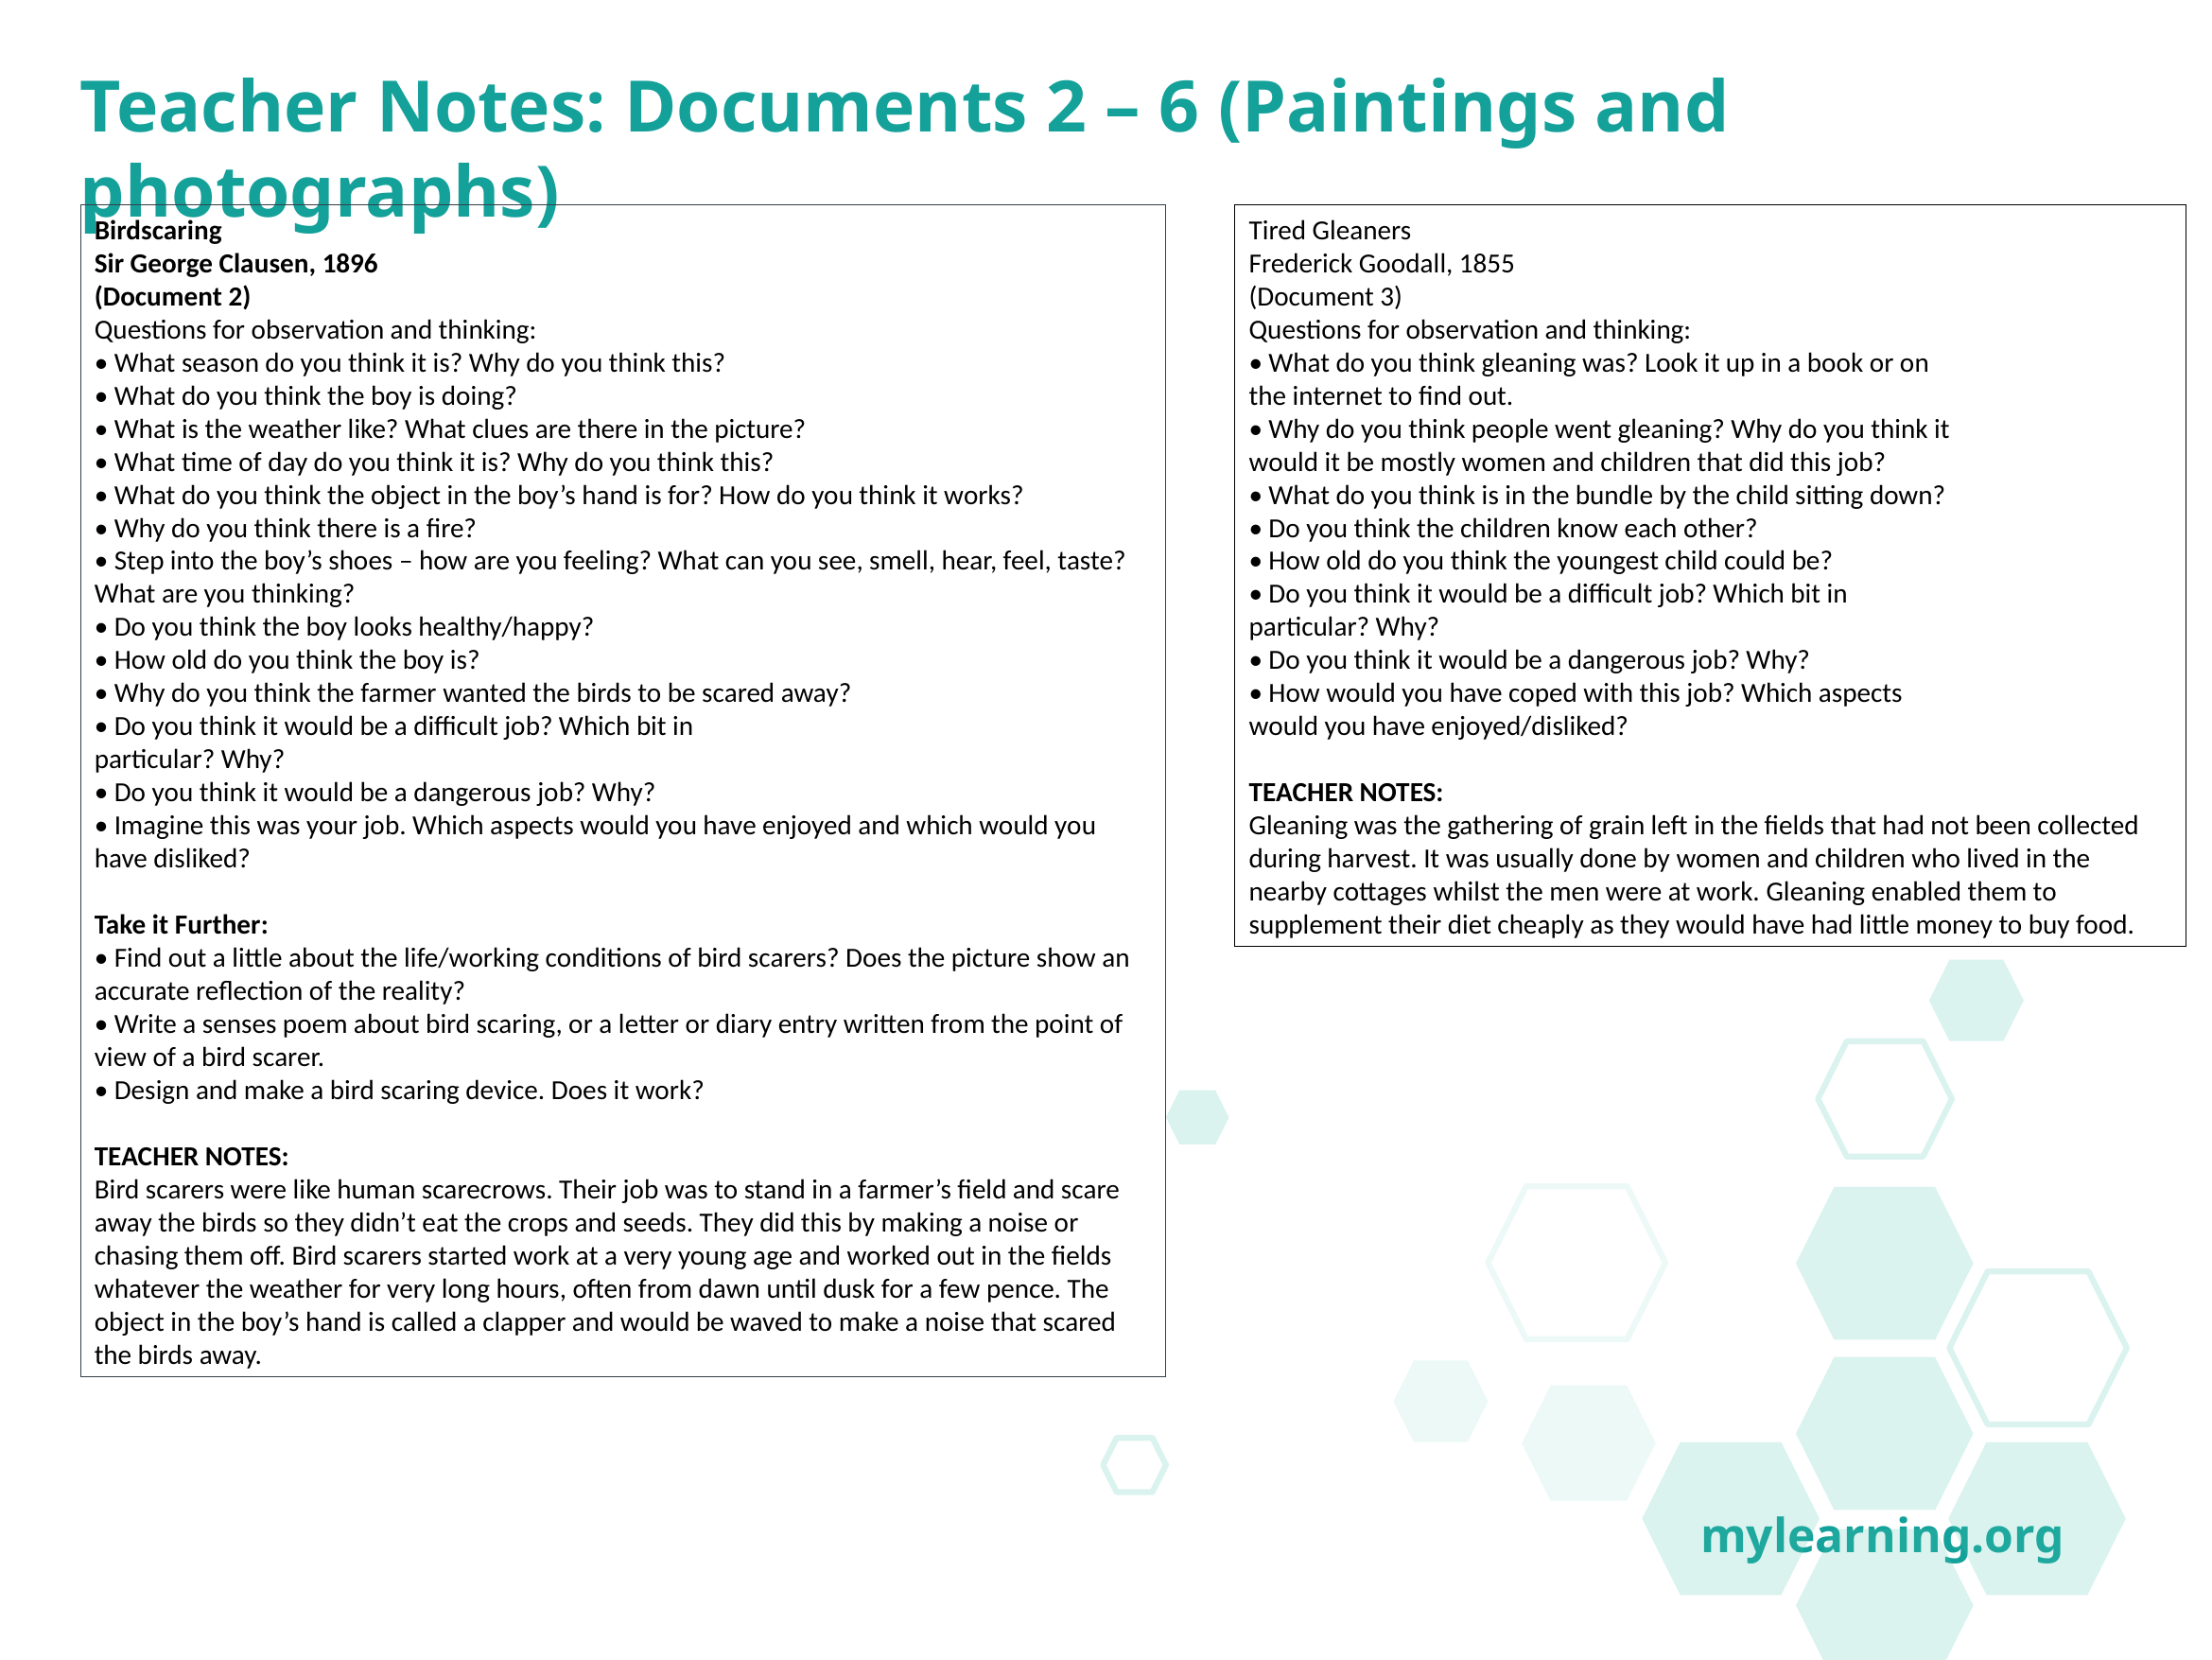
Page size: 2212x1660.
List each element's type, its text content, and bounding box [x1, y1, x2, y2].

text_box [1103, 959, 2128, 1660]
text_box Teacher Notes: Documents 2 – 6 (Paintings and photographs) [80, 61, 2186, 232]
text_box Birdscaring Sir George Clausen, 1896 (Document 2) Questions for observation and thinking: • What season do you think it is? Why do you think this? • What do you think the boy is doing? • What is the weather like? What clues are there in the picture? • What time of day do you think it is? Why do you think this? • What do you think the object in the boy’s hand is for? How do you think it works? • Why do you think there is a fire? • Step into the boy’s shoes – how are you feeling? What can you see, smell, hear, feel, taste? What are you thinking? • Do you think the boy looks healthy/happy? • How old do you think the boy is? • Why do you think the farmer wanted the birds to be scared away? • Do you think it would be a difficult job? Which bit in particular? Why? • Do you think it would be a dangerous job? Why? • Imagine this was your job. Which aspects would you have enjoyed and which would you have disliked? Take it Further: • Find out a little about the life/working conditions of bird scarers? Does the picture show an accurate reflection of the reality? • Write a senses poem about bird scaring, or a letter or diary entry written from the point of view of a bird scarer. • Design and make a bird scaring device. Does it work? TEACHER NOTES: Bird scarers were like human scarecrows. Their job was to stand in a farmer’s field and scare away the birds so they didn’t eat the crops and seeds. They did this by making a noise or chasing them off. Bird scarers started work at a very young age and worked out in the fields whatever the weather for very long hours, often from dawn until dusk for a few pence. The object in the boy’s hand is called a clapper and would be waved to make a noise that scared the birds away. [80, 204, 1166, 1377]
text_box Tired Gleaners Frederick Goodall, 1855 (Document 3) Questions for observation and thinking: • What do you think gleaning was? Look it up in a book or on the internet to find out. • Why do you think people went gleaning? Why do you think it would it be mostly women and children that did this job? • What do you think is in the bundle by the child sitting down? • Do you think the children know each other? • How old do you think the youngest child could be? • Do you think it would be a difficult job? Which bit in particular? Why? • Do you think it would be a dangerous job? Why? • How would you have coped with this job? Which aspects would you have enjoyed/disliked? TEACHER NOTES: Gleaning was the gathering of grain left in the fields that had not been collected during harvest. It was usually done by women and children who lived in the nearby cottages whilst the men were at work. Gleaning enabled them to supplement their diet cheaply as they would have had little money to buy food. [1234, 204, 2186, 947]
